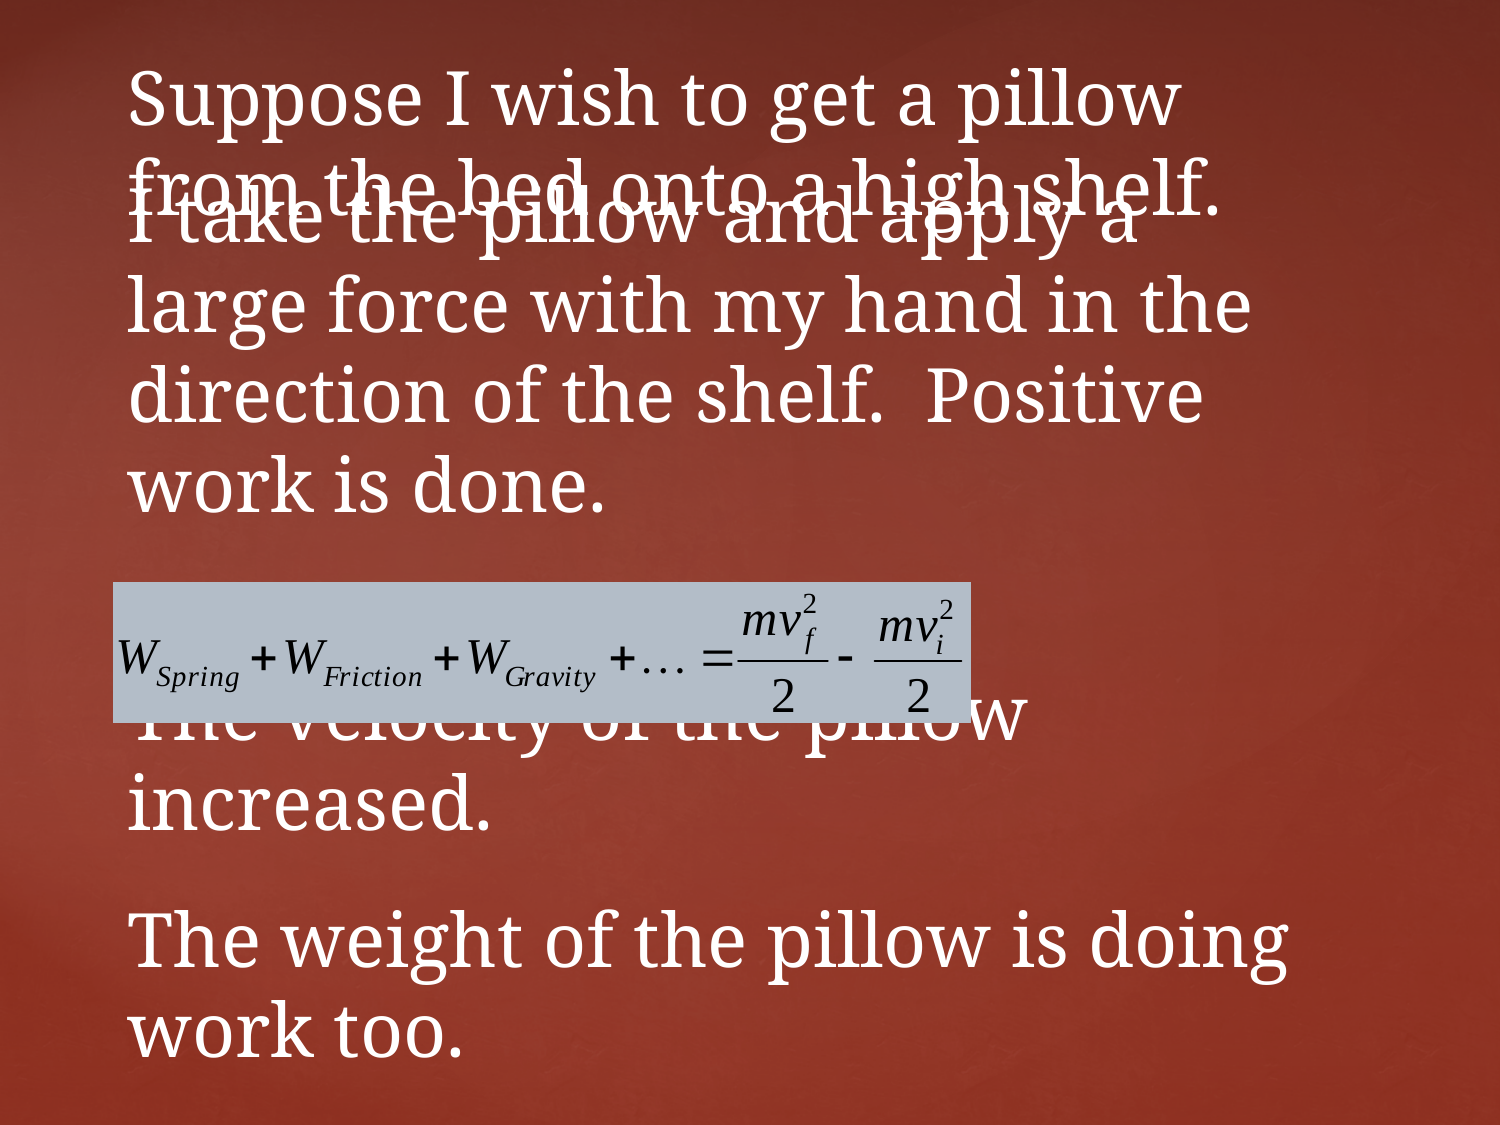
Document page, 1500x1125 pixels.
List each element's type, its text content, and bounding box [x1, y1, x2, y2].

title Suppose I wish to get a pillow from the bed onto a high shelf. [112, 62, 1350, 238]
text_box The velocity of the pillow increased. [112, 770, 1425, 853]
text_box [87, 649, 1325, 788]
text_box I take the pillow and apply a large force with my hand in the direction of the shelf. Positive work is done. [112, 284, 1350, 535]
text_box The weight of the pillow is doing work too. [112, 899, 1350, 1080]
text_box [111, 581, 972, 724]
